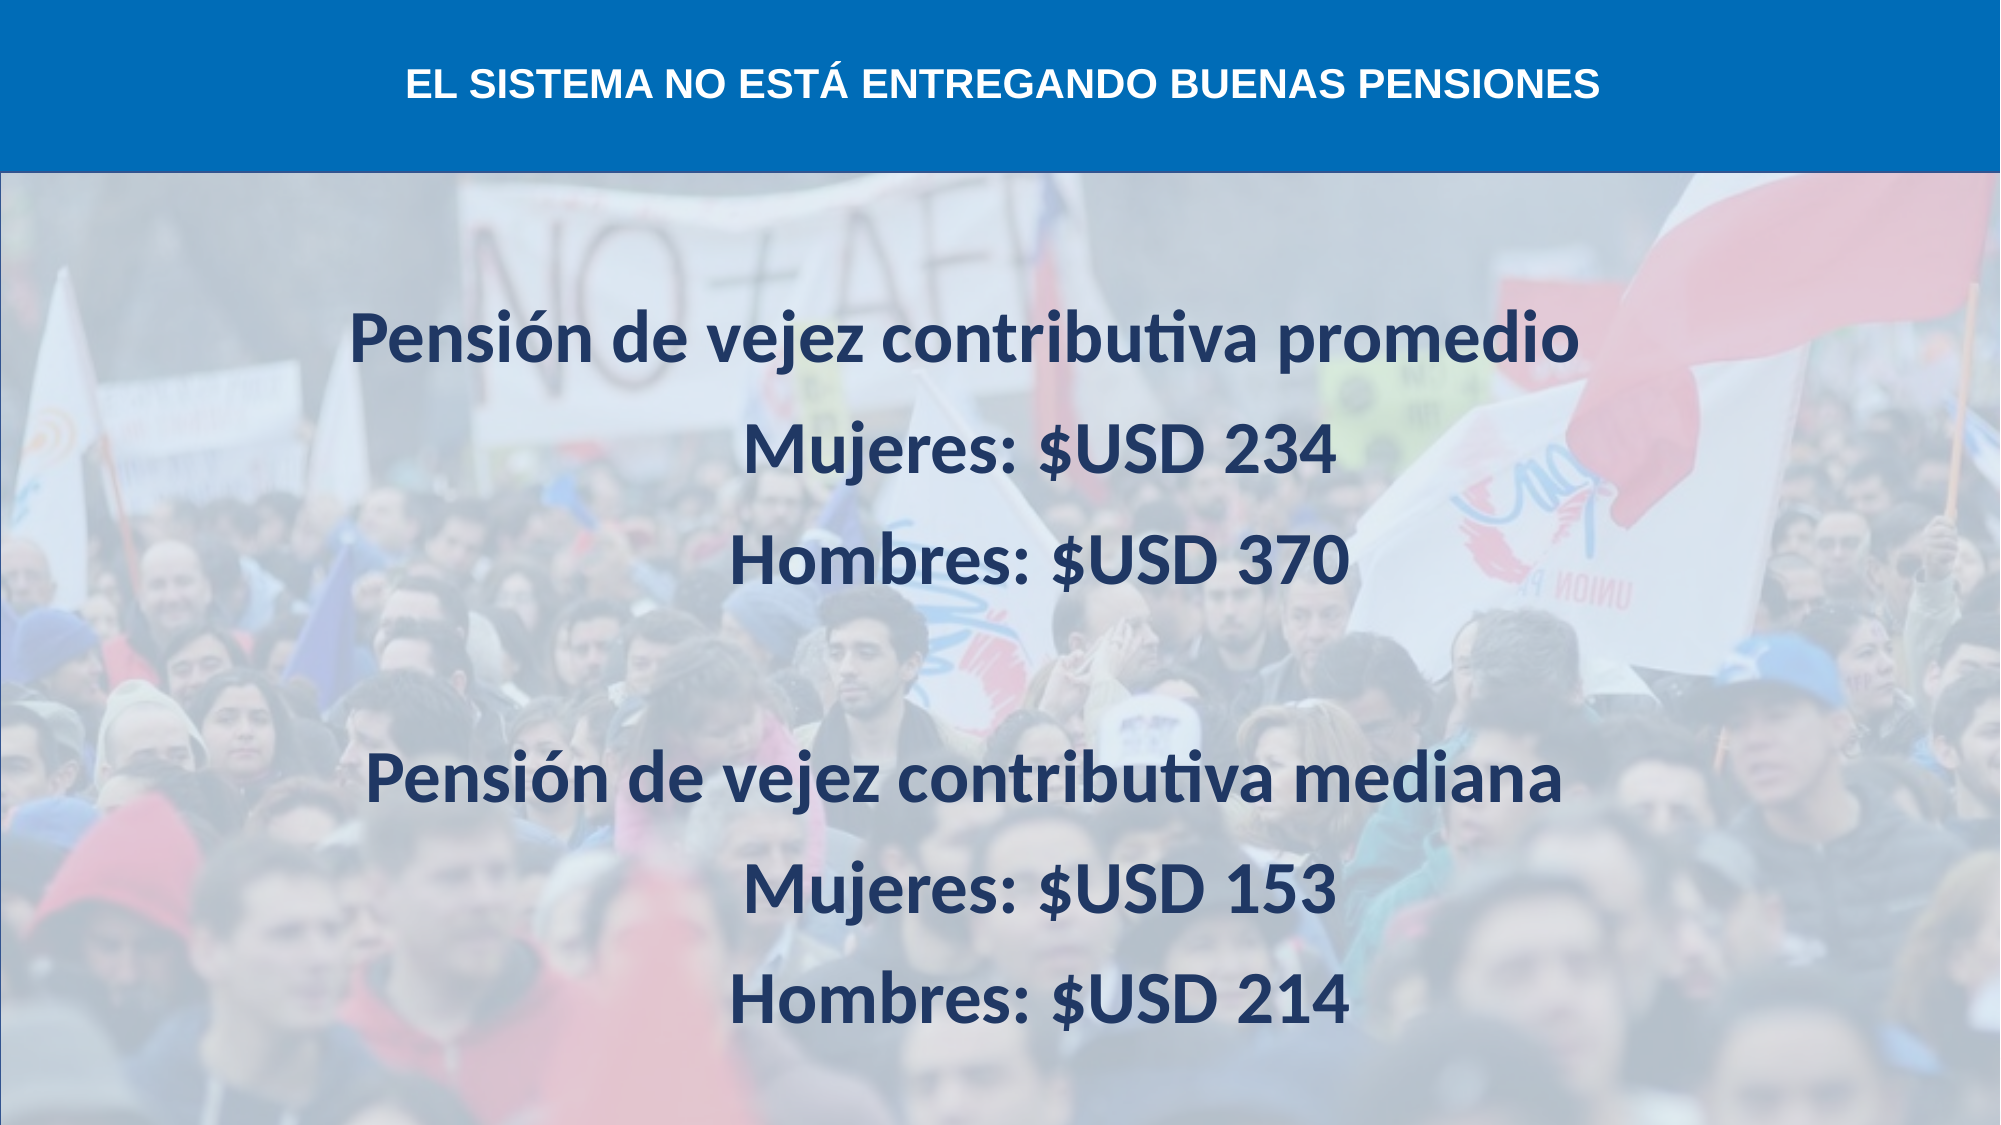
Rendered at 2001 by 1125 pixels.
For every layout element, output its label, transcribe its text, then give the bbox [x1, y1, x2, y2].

picture [0, 172, 2001, 1125]
text_box EL SISTEMA NO ESTÁ ENTREGANDO BUENAS PENSIONES [260, 56, 1746, 107]
text_box [0, 0, 2000, 171]
